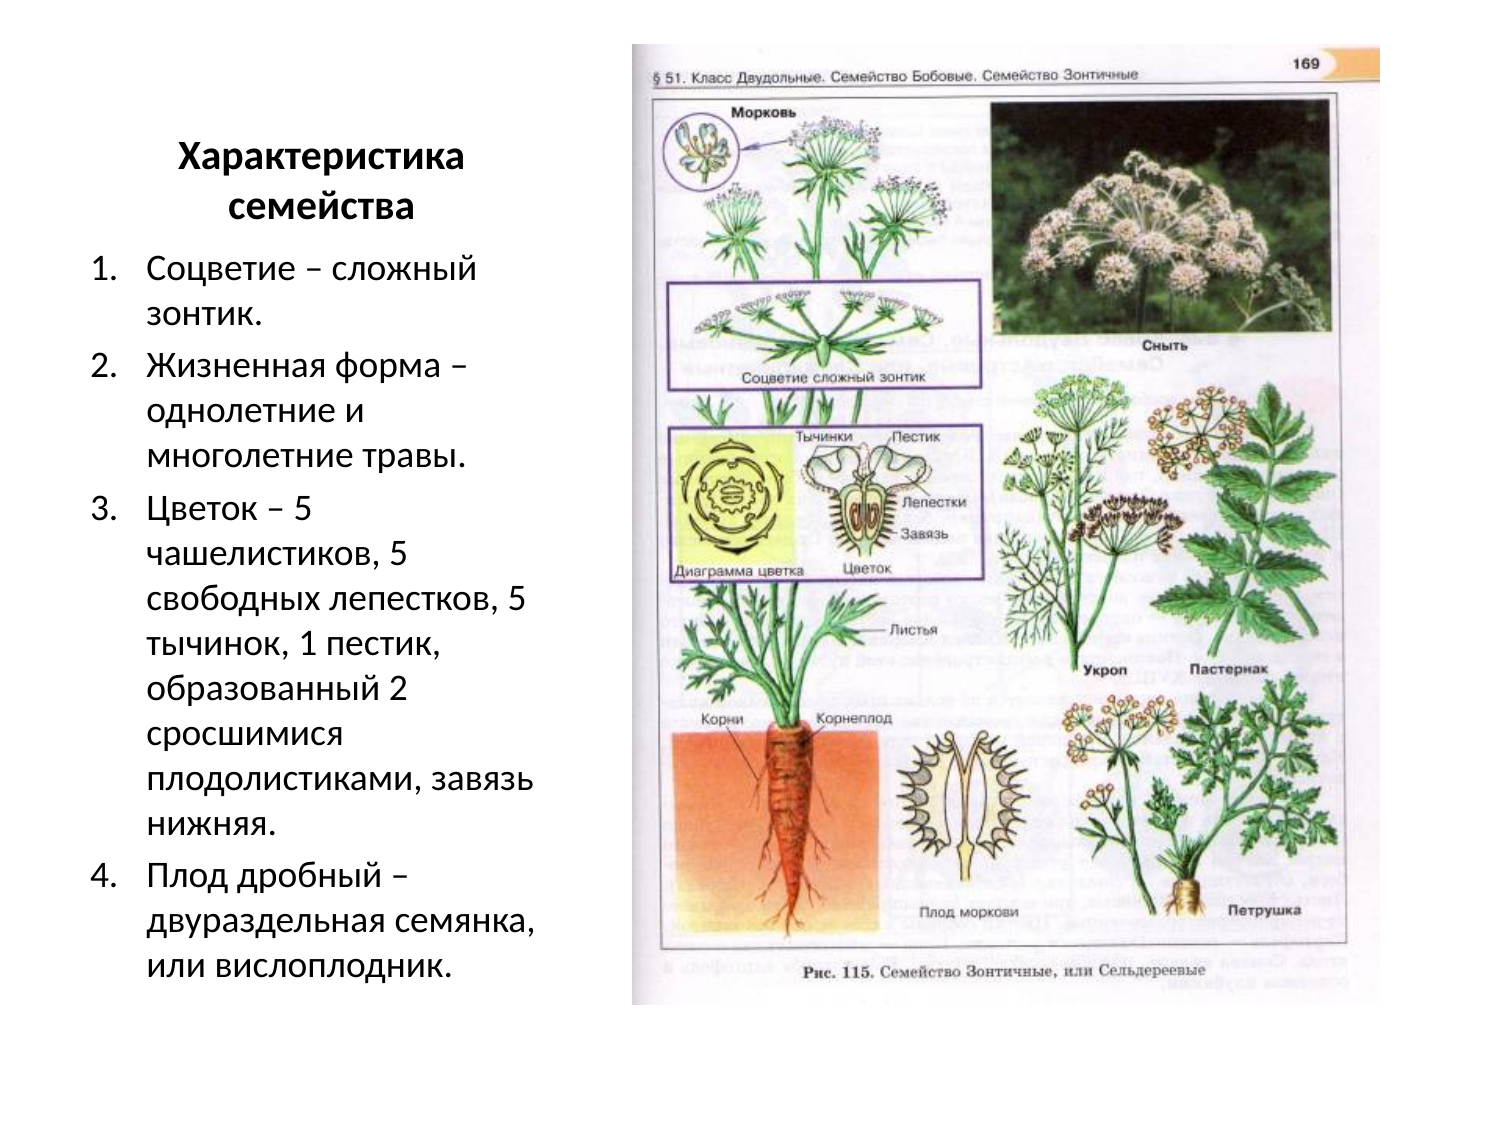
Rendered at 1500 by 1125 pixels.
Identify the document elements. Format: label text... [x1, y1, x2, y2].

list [631, 44, 1380, 1006]
title Характеристика семейства [74, 44, 569, 235]
list Соцветие – сложный зонтик. Жизненная форма – однолетние и многолетние травы. Цветок – 5 чашелистиков, 5 свободных лепестков, 5 тычинок, 1 пестик, образованный 2 сросшимися плодолистиками, завязь нижняя. Плод дробный – двураздельная семянка, или вислоплодник. [74, 235, 569, 1006]
